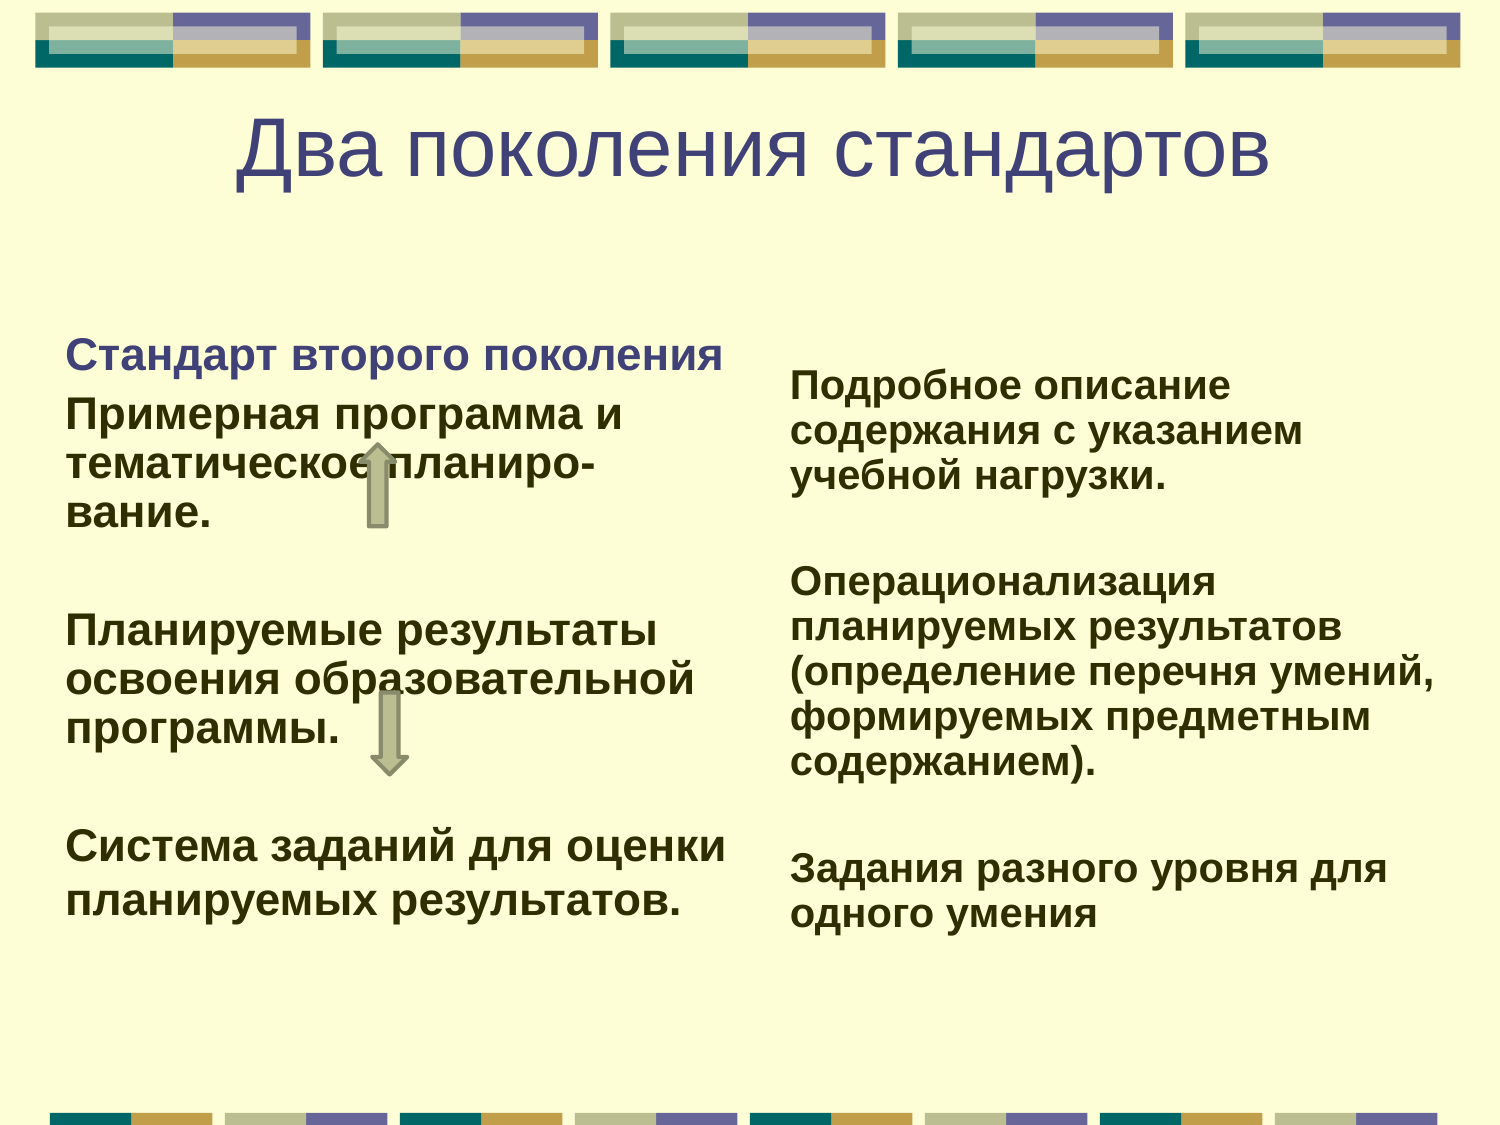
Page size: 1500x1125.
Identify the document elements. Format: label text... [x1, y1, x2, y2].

text_box [370, 690, 410, 777]
text_box [358, 442, 398, 529]
list Стандарт второго поколения Примерная программа и тематическое планиро-вание. Планируемые результаты освоения образовательной программы. Система заданий для оценки планируемых результатов. [49, 254, 751, 998]
title Два поколения стандартов [116, 81, 1393, 205]
list Подробное описание содержания с указанием учебной нагрузки. Операционализация планируемых результатов (определение перечня умений, формируемых предметным содержанием). Задания разного уровня для одного умения [774, 254, 1476, 998]
